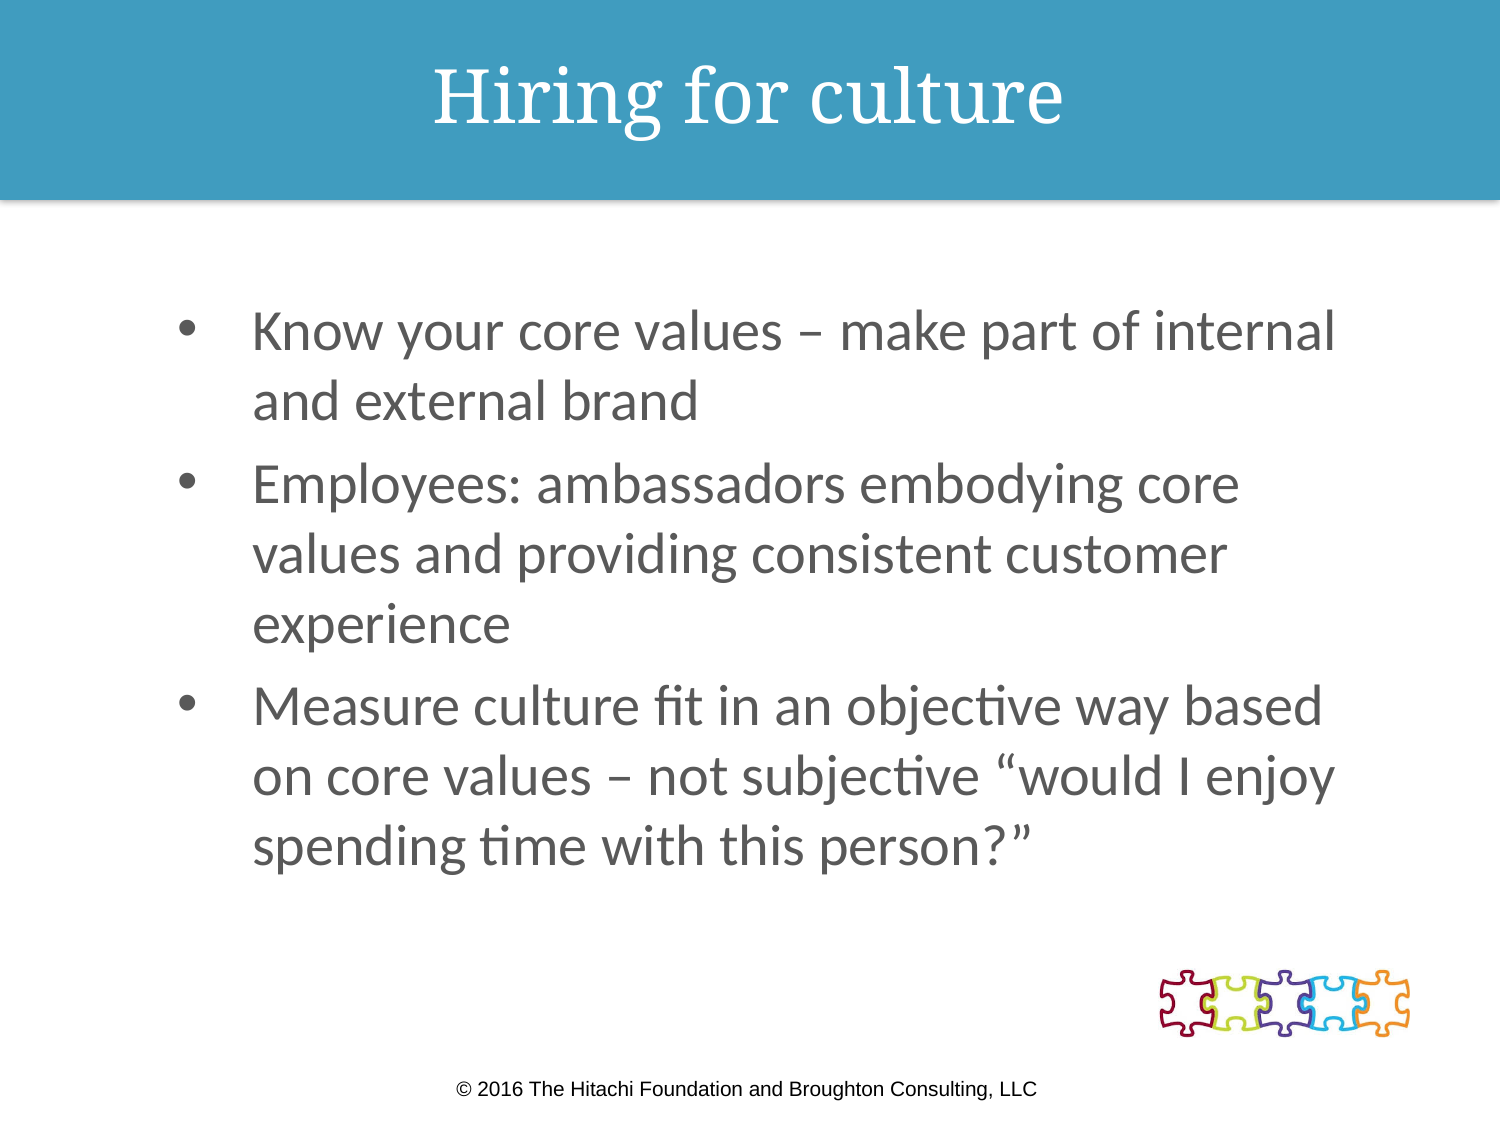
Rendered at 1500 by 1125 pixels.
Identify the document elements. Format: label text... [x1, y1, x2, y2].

picture [1157, 967, 1410, 1038]
text_box Know your core values – make part of internal and external brand Employees: ambassadors embodying core values and providing consistent customer experience Measure culture fit in an objective way based on core values – not subjective “would I enjoy spending time with this person?” [87, 285, 1410, 885]
title Hiring for culture [112, 24, 1388, 163]
footer © 2016 The Hitachi Foundation and Broughton Consulting, LLC [399, 1067, 1100, 1100]
